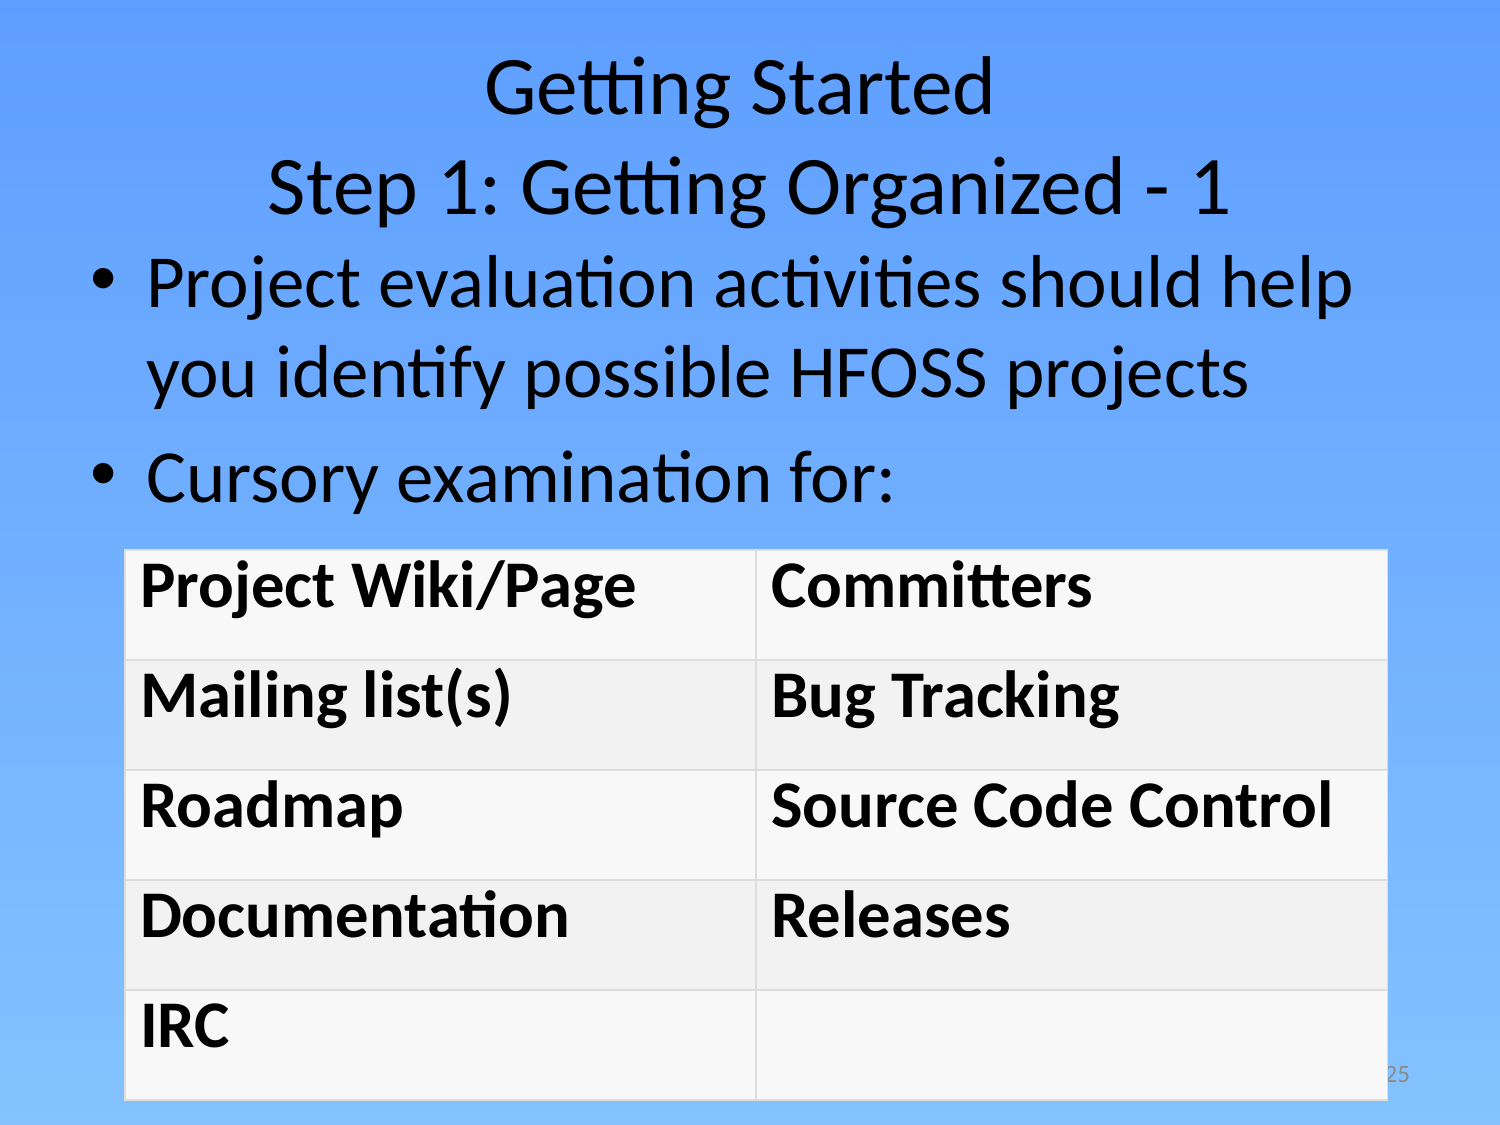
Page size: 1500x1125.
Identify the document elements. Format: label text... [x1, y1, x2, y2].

table_cell Documentation [126, 881, 755, 989]
table_header Project Wiki/Page [126, 551, 755, 659]
table_cell Roadmap [126, 771, 755, 879]
slide_number 25 [1074, 1042, 1425, 1103]
title Getting Started Step 1: Getting Organized - 1 [74, 37, 1426, 224]
table_cell Mailing list(s) [126, 661, 755, 769]
table_cell Source Code Control [757, 771, 1387, 879]
table_cell Bug Tracking [757, 661, 1387, 769]
table_cell IRC [126, 991, 755, 1099]
list Project evaluation activities should help you identify possible HFOSS projects Cursory examination for: [74, 224, 1426, 1076]
table_header Committers [757, 551, 1387, 659]
table_cell Releases [757, 881, 1387, 989]
table_cell [757, 991, 1387, 1099]
